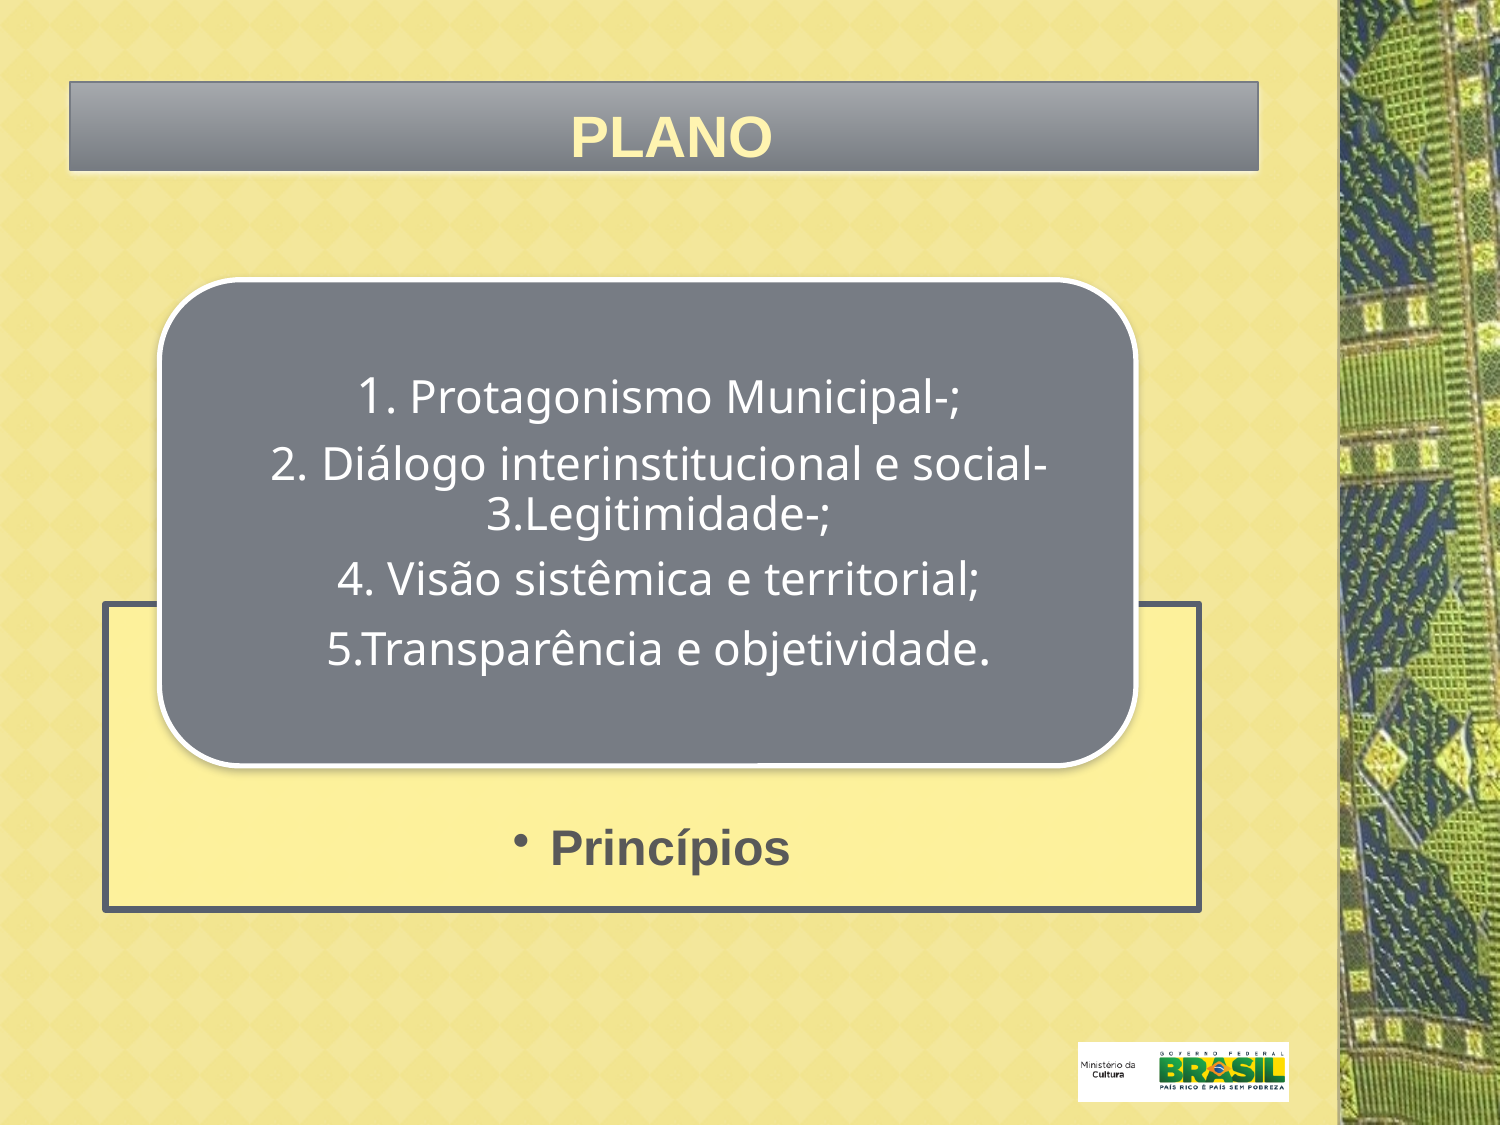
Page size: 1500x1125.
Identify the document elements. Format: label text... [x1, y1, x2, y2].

picture [1340, 0, 1500, 1125]
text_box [105, 257, 1200, 925]
picture [1077, 1042, 1290, 1102]
title PLANO [69, 81, 1259, 171]
